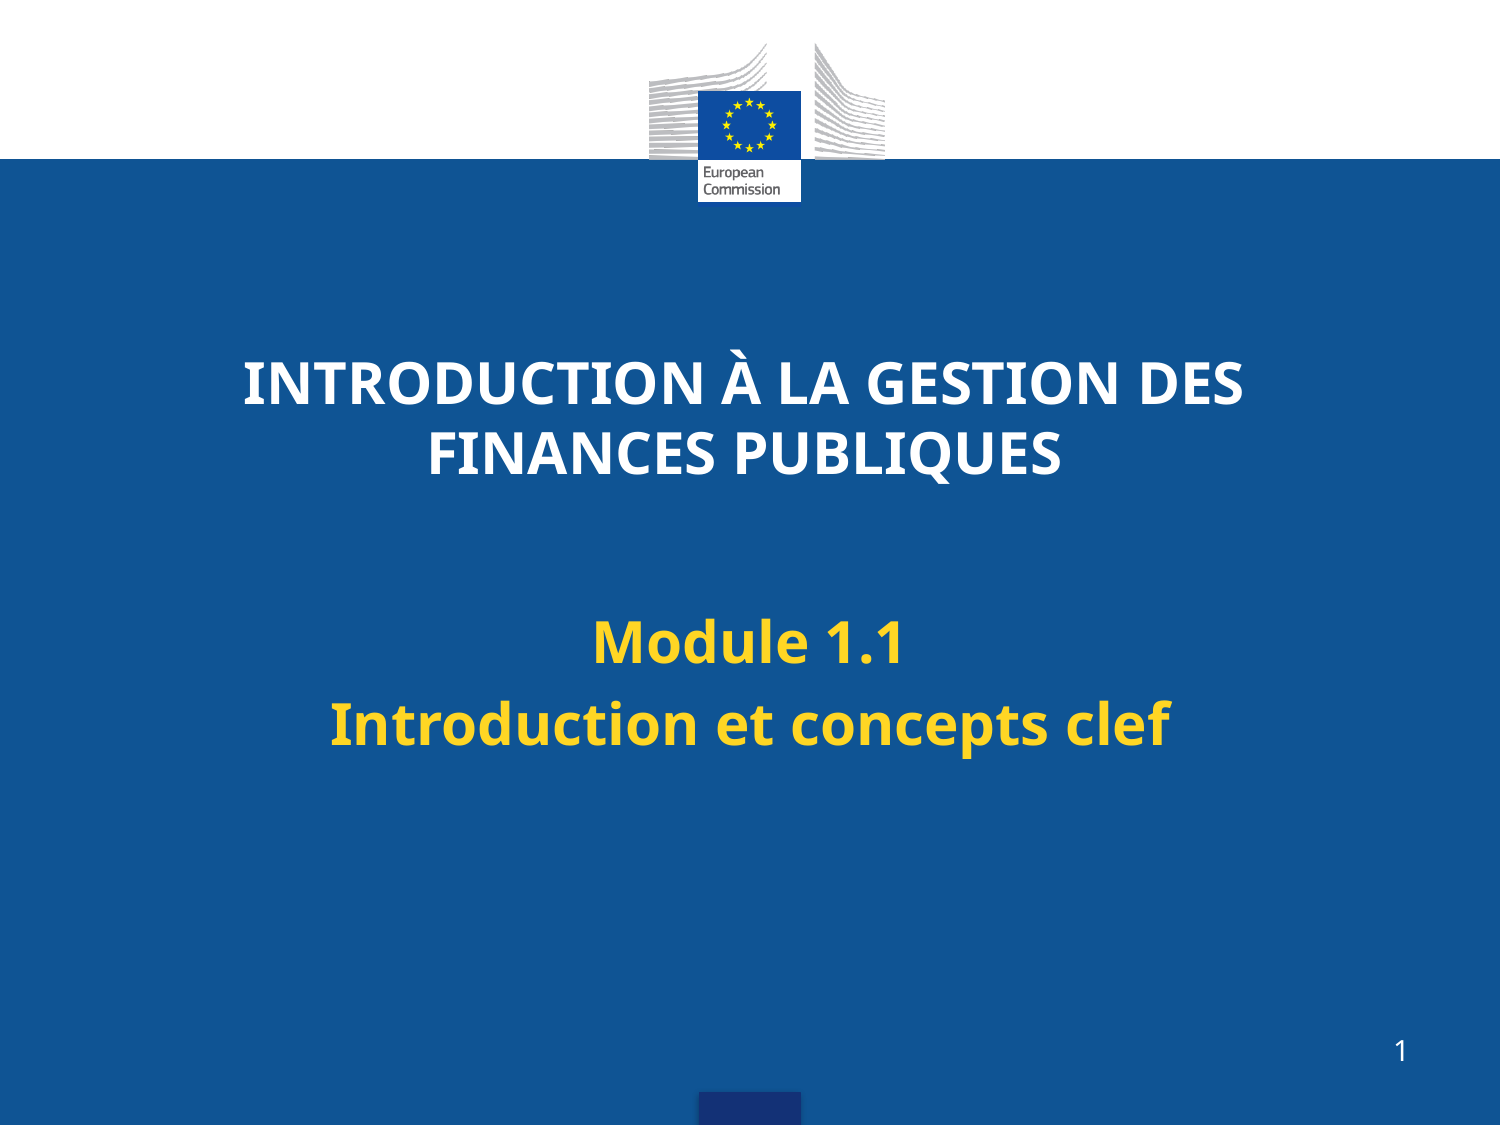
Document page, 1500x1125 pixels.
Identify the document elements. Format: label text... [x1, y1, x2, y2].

subtitle Module 1.1 Introduction et concepts clef [0, 597, 1500, 882]
slide_number 1 [1074, 1024, 1426, 1103]
title INTRODUCTION À LA GESTION DES FINANCES PUBLIQUES [187, 351, 1302, 482]
